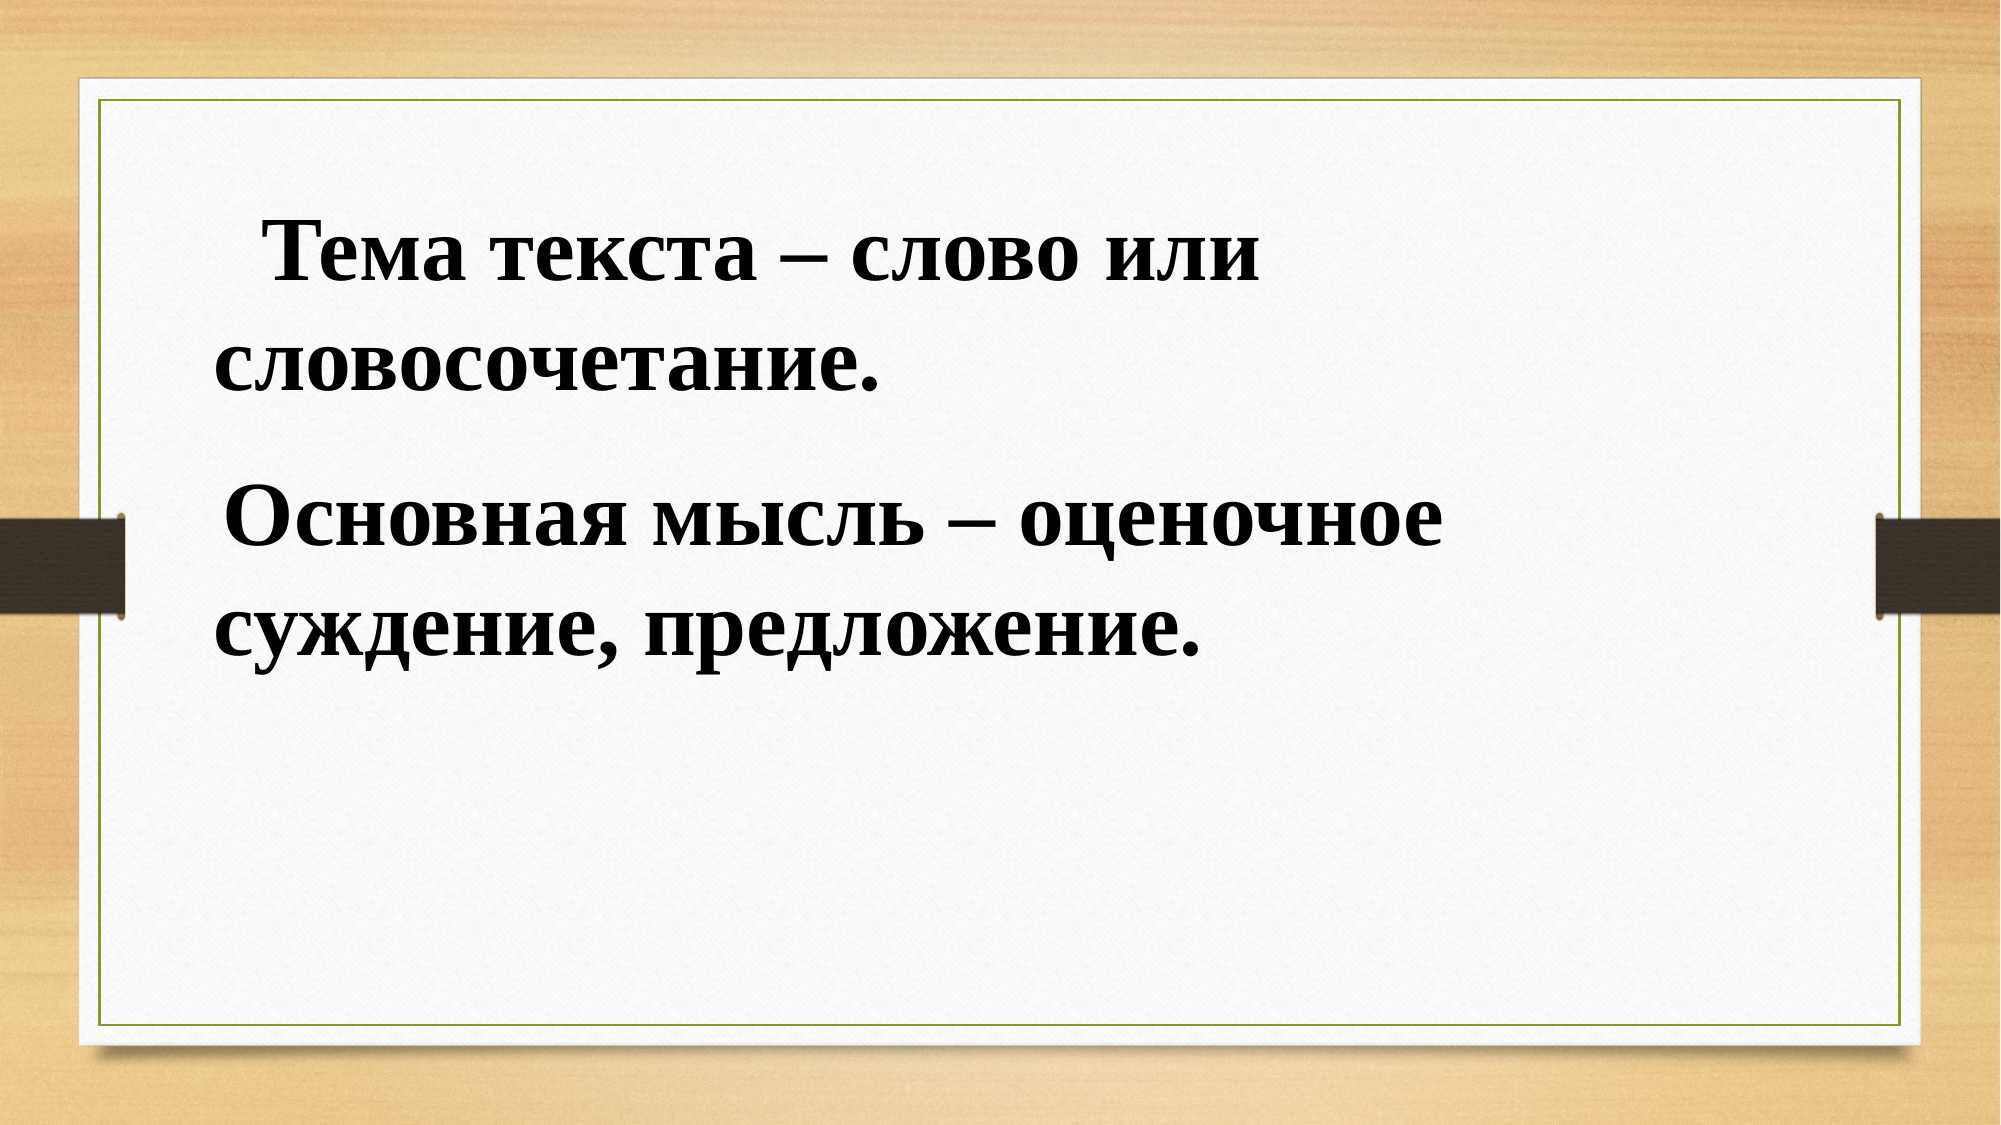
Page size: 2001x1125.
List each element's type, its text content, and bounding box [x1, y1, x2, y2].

text_box Тема текста – слово или словосочетание. Основная мысль – оценочное суждение, предложение. [198, 181, 1837, 682]
picture [0, 0, 2001, 1125]
